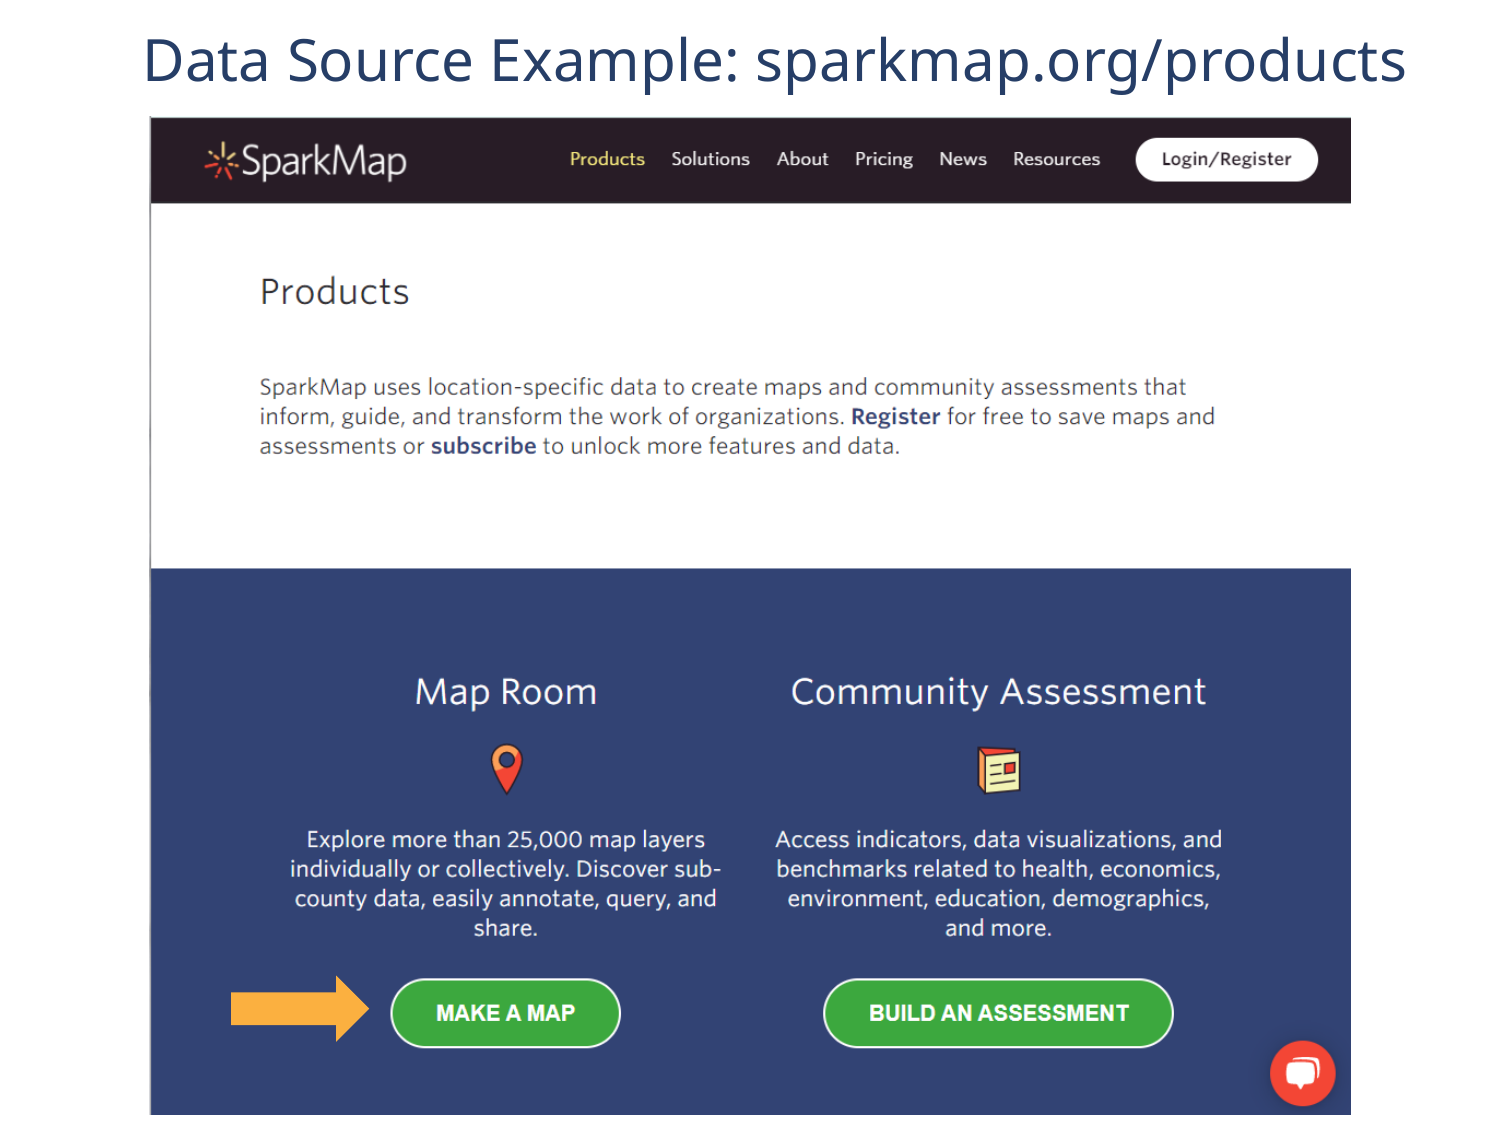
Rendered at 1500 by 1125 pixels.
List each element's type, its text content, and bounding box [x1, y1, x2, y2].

text_box Data Source Example: sparkmap.org/products [127, 23, 1450, 117]
picture [149, 116, 1351, 1115]
